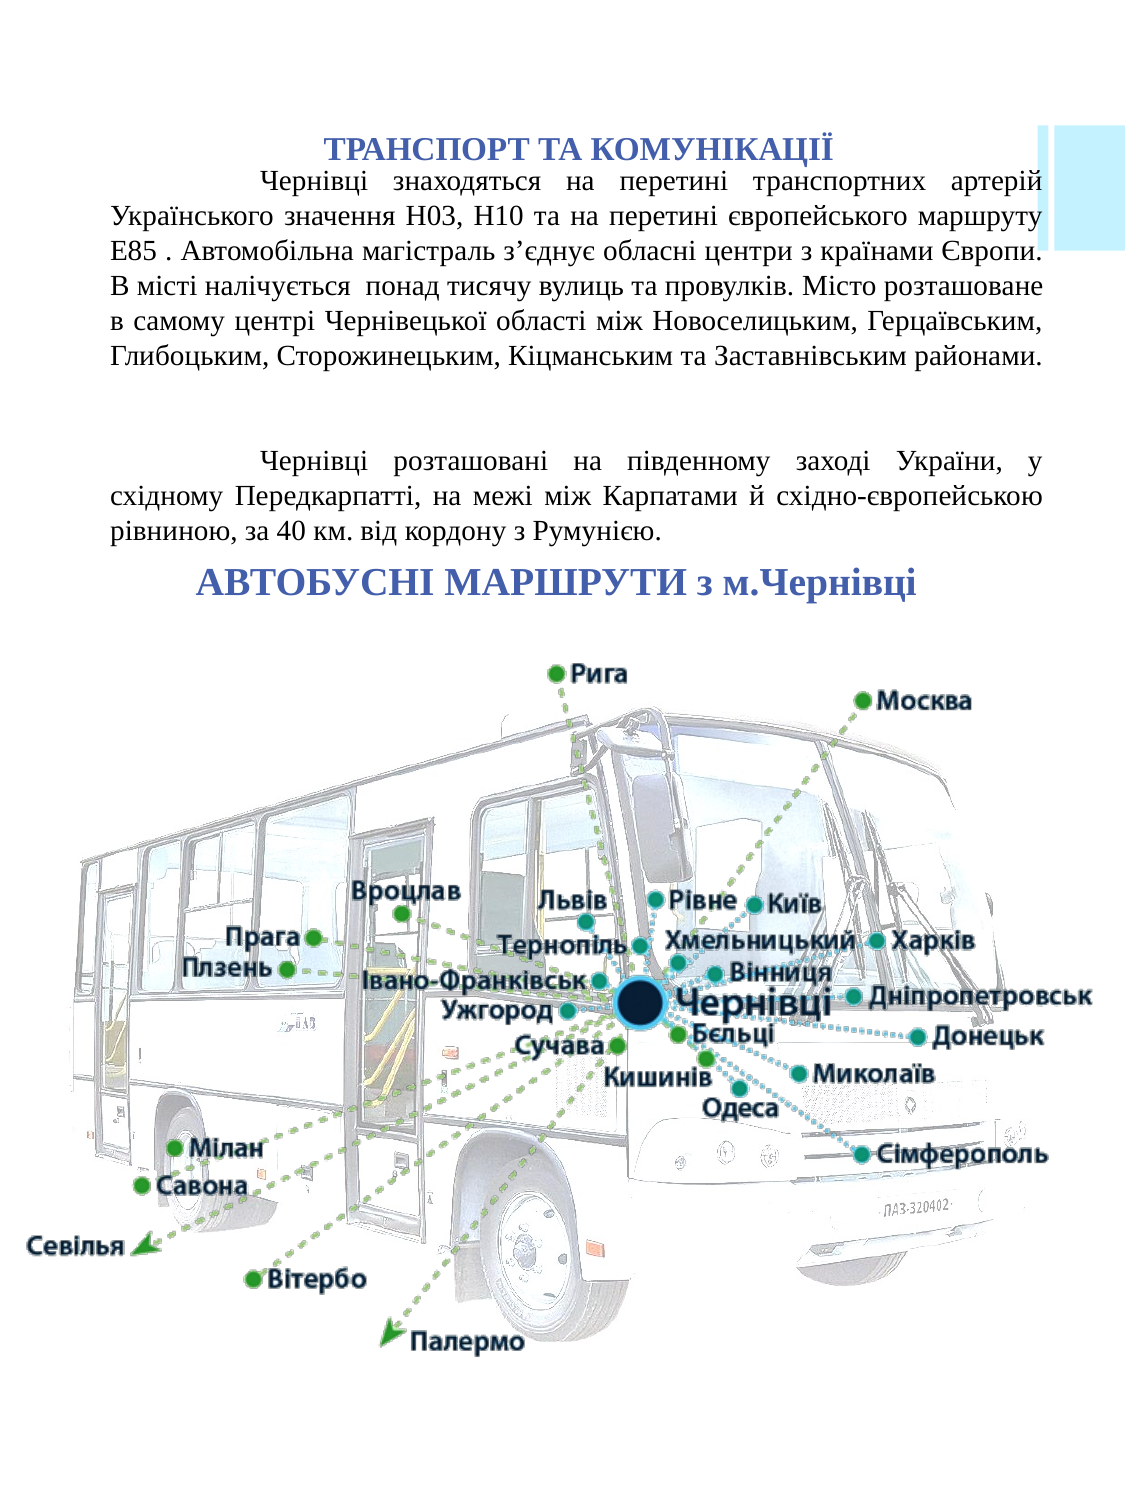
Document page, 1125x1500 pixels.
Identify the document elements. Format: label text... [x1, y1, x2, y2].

text_box ТРАНСПОРТ ТА КОМУНІКАЦІЇ [80, 119, 1078, 179]
text_box АВТОБУСНІ МАРШРУТИ з м.Чернівці [89, 513, 1024, 613]
title Чернівці знаходяться на перетині транспортних артерій Українського значення Н03, Н10 та на перетині європейського маршруту Е85 . Автомобільна магістраль з’єднує обласні центри з країнами Європи. В місті налічується понад тисячу вулиць та провулків. Місто розташоване в самому центрі Чернівецької області між Новоселицьким, Герцаївським, Глибоцьким, Сторожинецьким, Кіцманським та Заставнівським районами. Чернівці розташовані на південному заході України, у східному Передкарпатті, на межі між Карпатами й східно-європейською рівниною, за 40 км. від кордону з Румунією. [95, 179, 1059, 526]
picture [16, 645, 1125, 1375]
